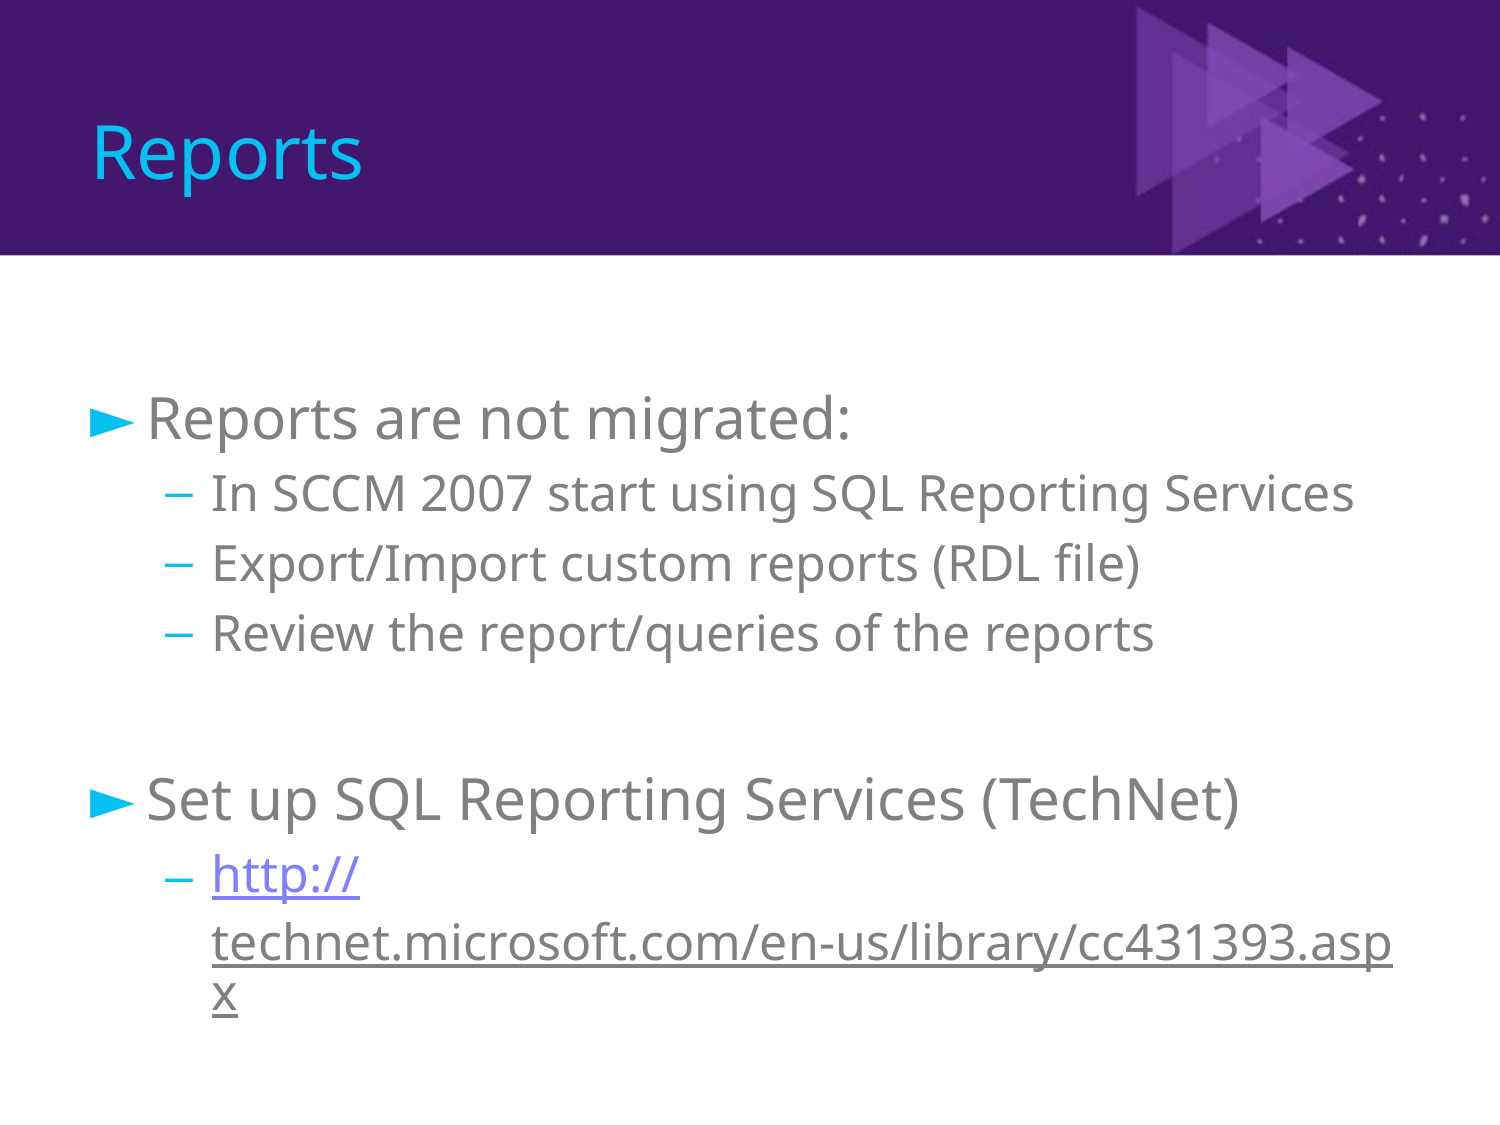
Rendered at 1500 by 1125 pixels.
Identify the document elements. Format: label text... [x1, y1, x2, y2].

title Reports [75, 56, 1425, 244]
list Reports are not migrated: In SCCM 2007 start using SQL Reporting Services Export/Import custom reports (RDL file) Review the report/queries of the reports Set up SQL Reporting Services (TechNet) http://technet.microsoft.com/en-us/library/cc431393.aspx [75, 373, 1425, 1005]
picture [0, 0, 1500, 255]
